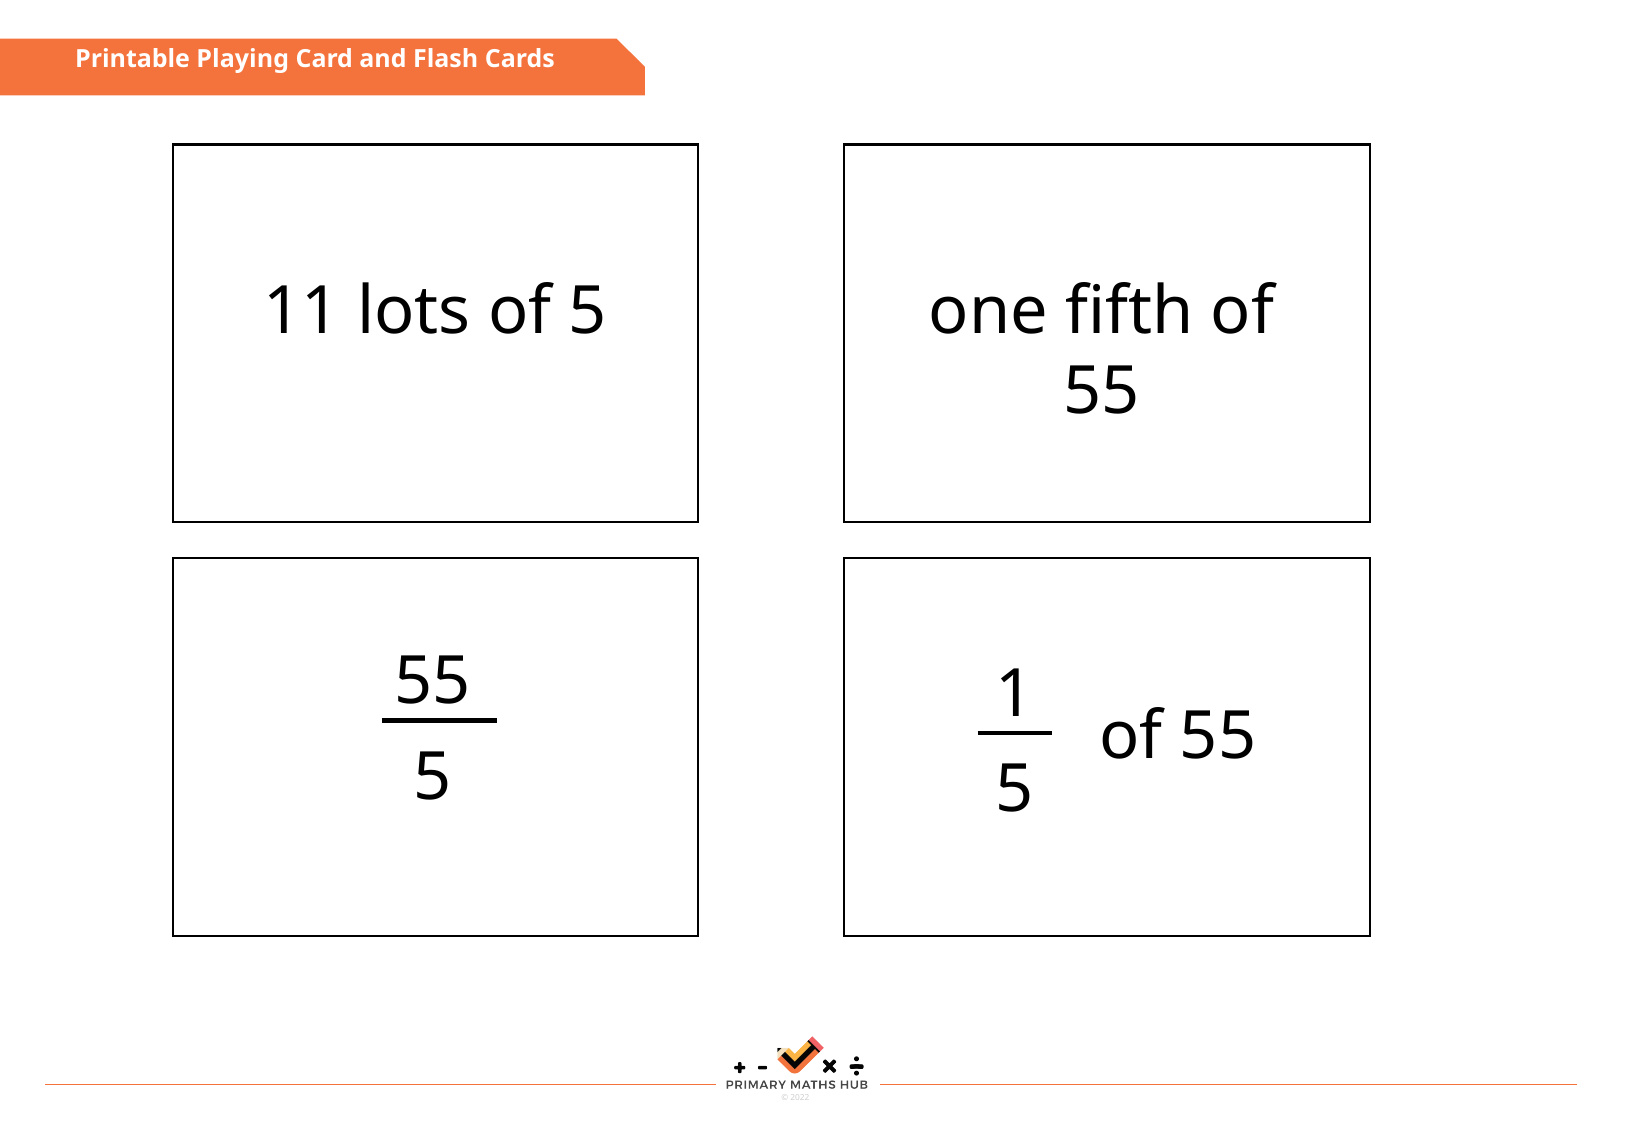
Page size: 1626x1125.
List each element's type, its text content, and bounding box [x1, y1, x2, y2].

text_box [843, 557, 1371, 937]
table_cell 5 [368, 720, 497, 815]
text_box [172, 143, 699, 259]
text_box [172, 557, 699, 937]
text_box Printable Playing Card and Flash Cards [0, 37, 646, 97]
text_box one fifth of 55 [879, 259, 1324, 435]
text_box [172, 355, 699, 523]
table_header 55 [368, 625, 497, 720]
picture [722, 1034, 872, 1094]
text_box [843, 143, 1371, 523]
table_header 1 [978, 638, 1052, 731]
text_box 11 lots of 5 [172, 259, 699, 355]
table_cell 5 [978, 735, 1052, 828]
text_box © 2022 [720, 1084, 870, 1110]
text_box of 55 [1058, 684, 1298, 780]
